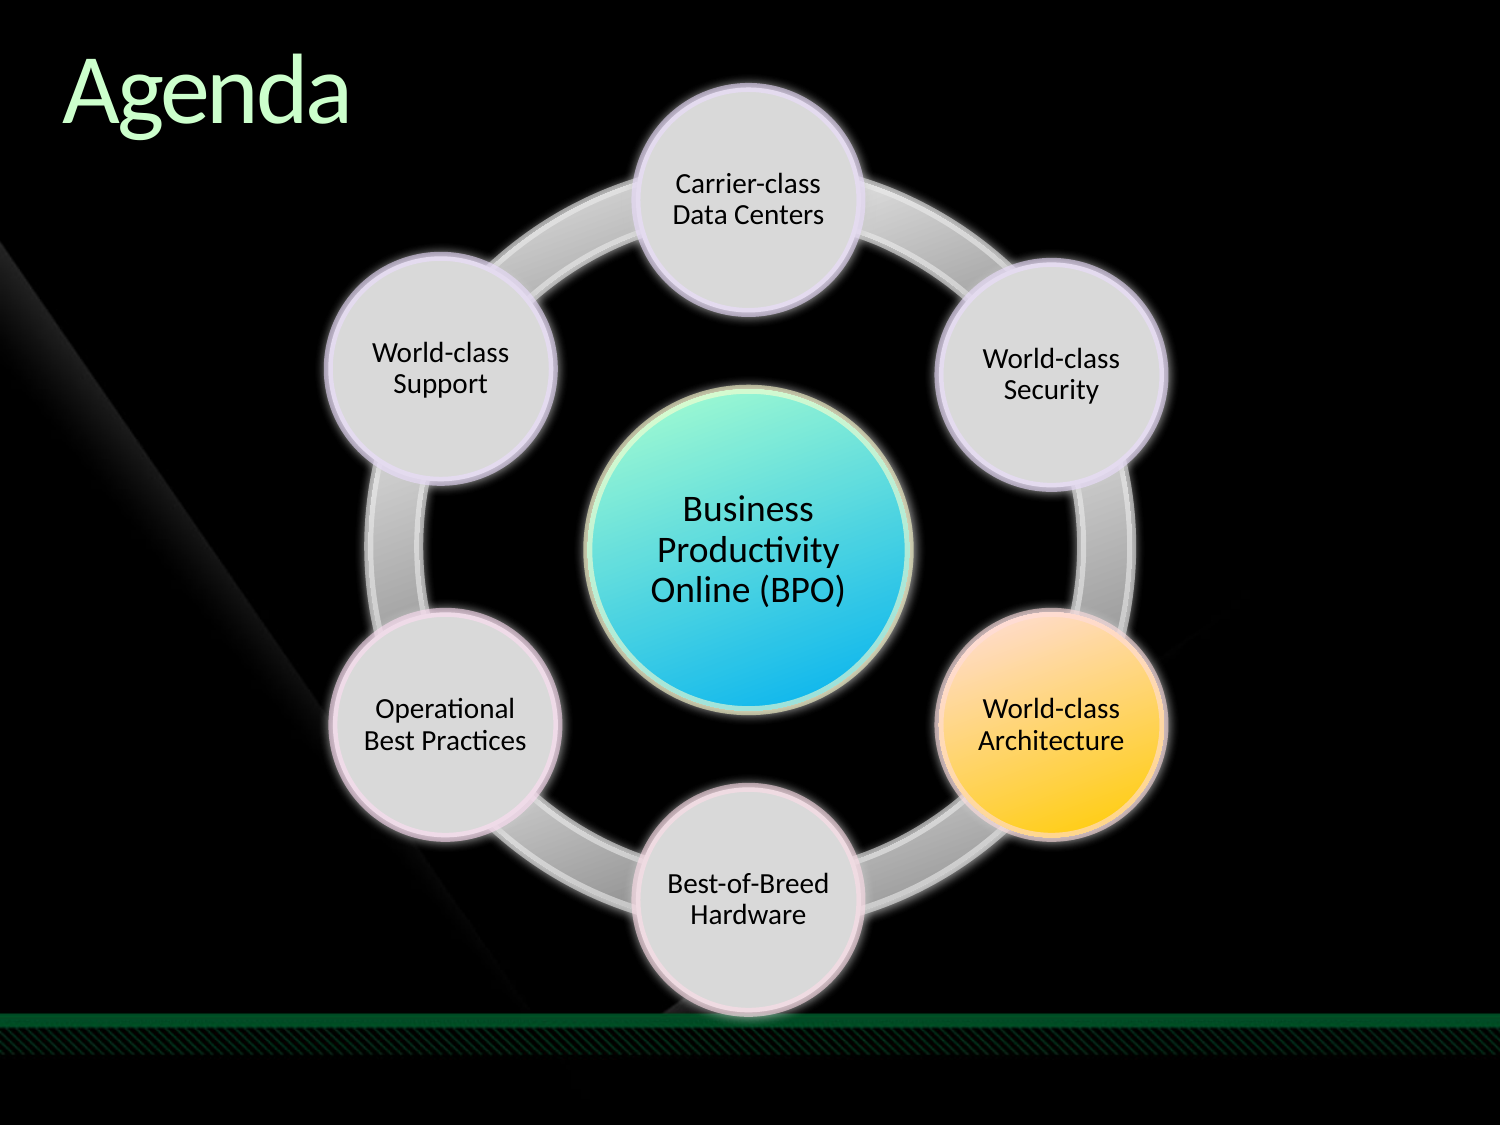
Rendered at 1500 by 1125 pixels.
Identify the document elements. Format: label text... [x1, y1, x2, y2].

text_box [495, 181, 631, 296]
text_box Carrier-class Data Centers [631, 82, 866, 317]
text_box [1072, 473, 1137, 626]
text_box World-class Architecture [934, 607, 1169, 842]
text_box Operational Best Practices [328, 607, 563, 842]
text_box [867, 180, 1007, 295]
text_box World-class Support [323, 251, 558, 486]
text_box [364, 472, 428, 625]
title Agenda [62, 37, 1438, 147]
picture [0, 0, 1500, 1125]
text_box World-class Security [934, 257, 1169, 492]
text_box Business Productivity Online (BPO) [583, 384, 914, 716]
text_box [864, 801, 1000, 912]
text_box Best-of-Breed Hardware [631, 782, 866, 1017]
text_box [498, 800, 634, 911]
